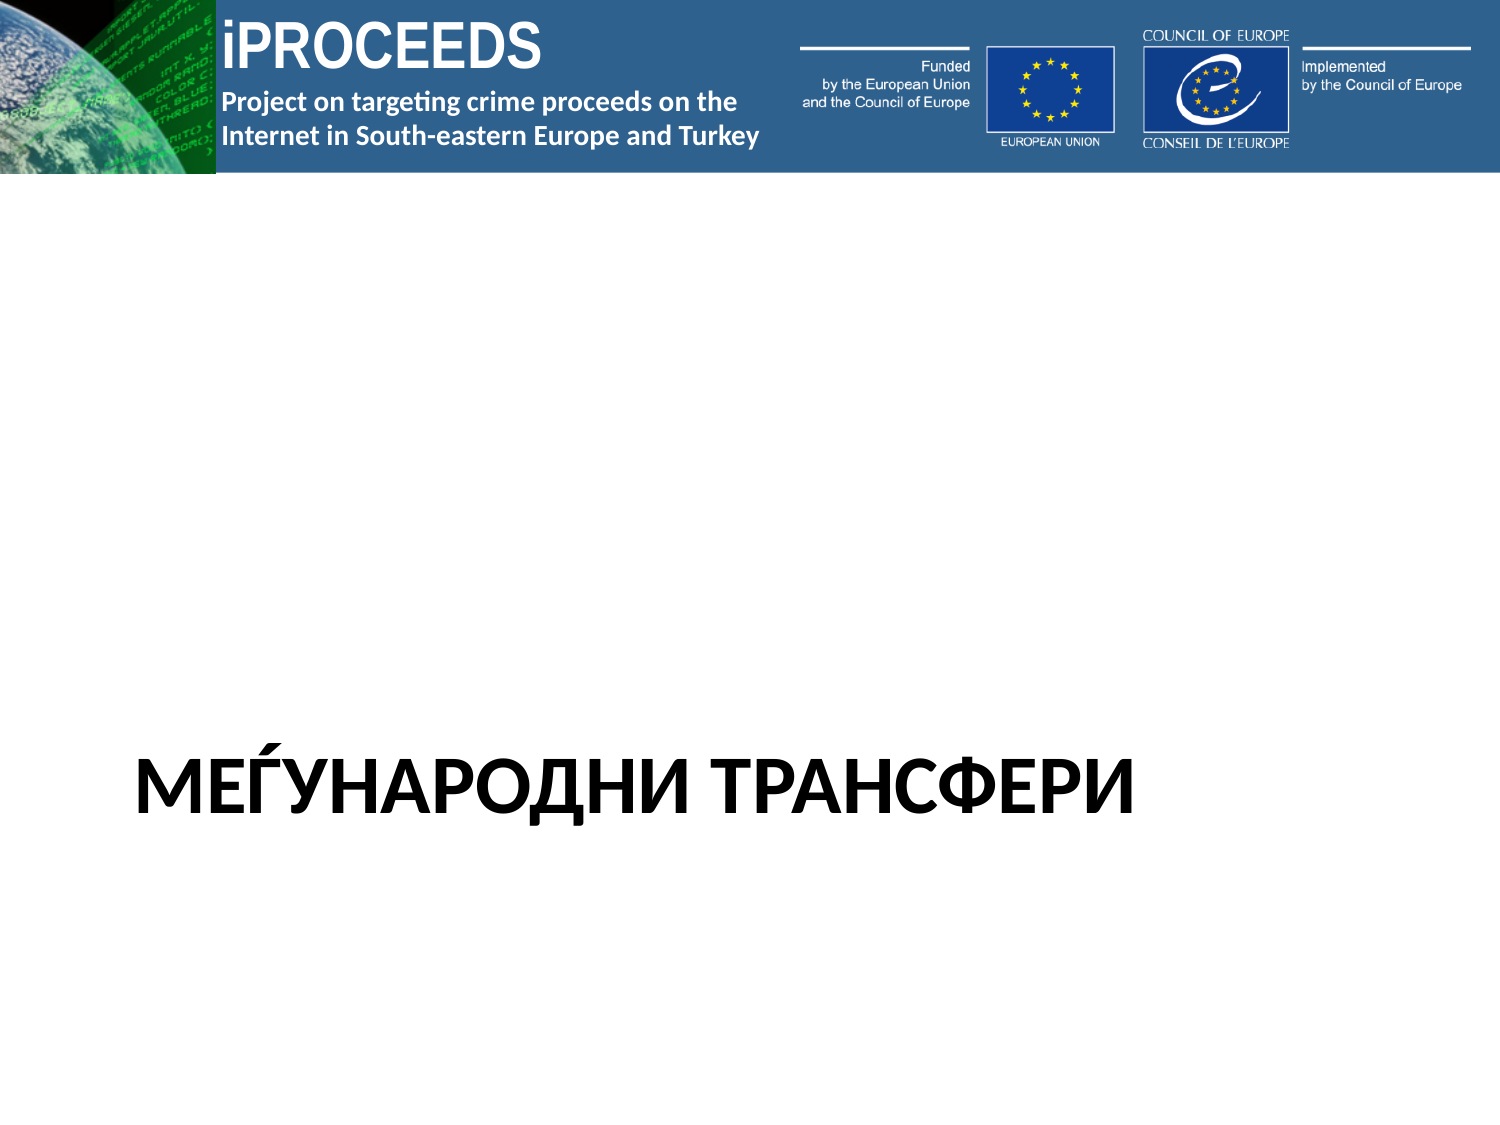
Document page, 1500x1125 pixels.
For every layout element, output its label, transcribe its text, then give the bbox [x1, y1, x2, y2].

picture [0, 0, 216, 174]
title Меѓународни трансфери [118, 722, 1394, 947]
picture [800, 30, 1471, 148]
